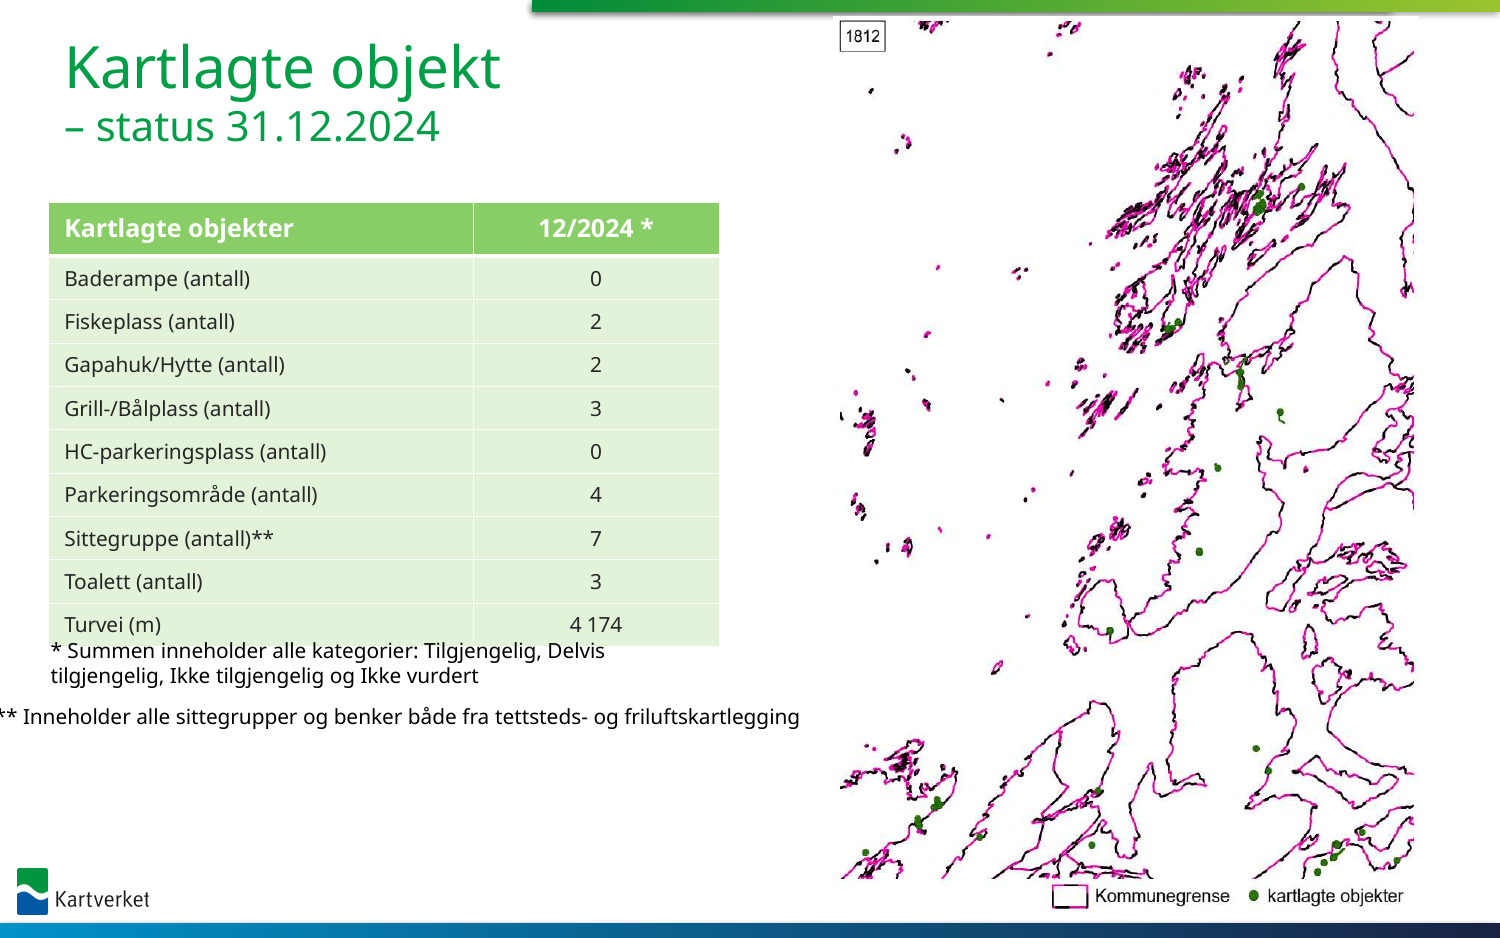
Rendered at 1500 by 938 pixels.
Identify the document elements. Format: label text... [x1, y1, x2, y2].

table_cell 2 [474, 300, 719, 343]
table_header 12/2024 * [474, 203, 719, 254]
table_cell Baderampe (antall) [49, 258, 473, 299]
table_cell Toalett (antall) [49, 560, 473, 603]
table_cell 3 [474, 387, 719, 429]
picture [833, 16, 1419, 913]
table_cell Grill-/Bålplass (antall) [49, 387, 473, 429]
table_cell HC-parkeringsplass (antall) [49, 430, 473, 473]
table_cell 2 [474, 344, 719, 386]
table_cell 0 [474, 258, 719, 299]
text_box Kartlagte objekt – status 31.12.2024 [1424, 26, 1431, 158]
text_box * Summen inneholder alle kategorier: Tilgjengelig, Delvis tilgjengelig, Ikke tilgjengelig og Ikke vurdert [35, 630, 721, 696]
table_cell 4 [474, 474, 719, 516]
table_cell 7 [474, 517, 719, 559]
table_cell Fiskeplass (antall) [49, 300, 473, 343]
table_cell Parkeringsområde (antall) [49, 474, 473, 516]
table_cell 4 174 [474, 604, 719, 630]
text_box Kartlagte objekt – status 31.12.2024 [49, 26, 828, 158]
table_cell Sittegruppe (antall)** [49, 517, 473, 559]
table_cell Turvei (m) [49, 604, 473, 630]
text_box ** Inneholder alle sittegrupper og benker både fra tettsteds- og friluftskartlegging [0, 696, 815, 736]
table_header Kartlagte objekter [49, 203, 473, 254]
table_cell 3 [474, 560, 719, 603]
table_cell Gapahuk/Hytte (antall) [49, 344, 473, 386]
table_cell 0 [474, 430, 719, 473]
